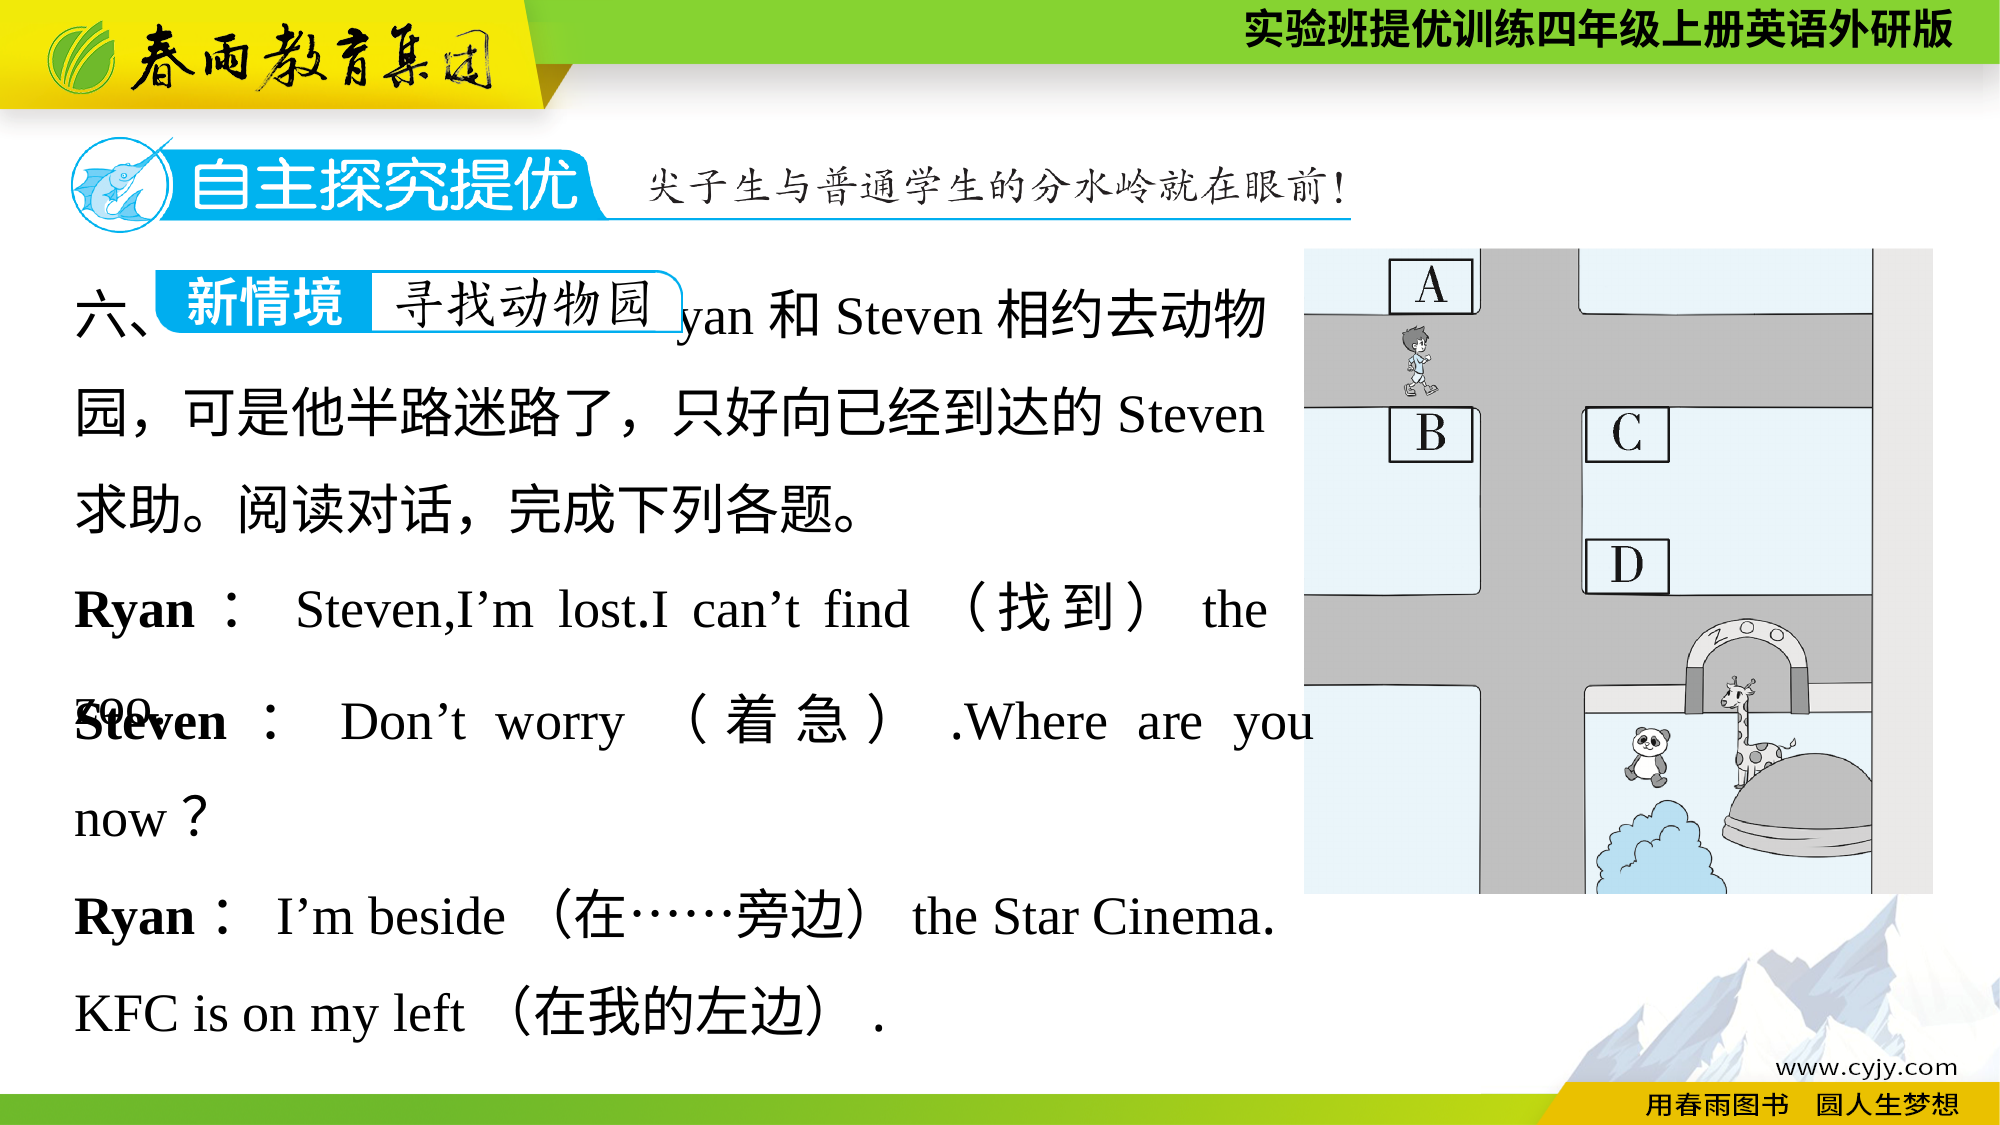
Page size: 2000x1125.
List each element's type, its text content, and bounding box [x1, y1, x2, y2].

text_box Steven：Don’t worry（着急）.Where are you now？ Ryan：I’m beside（在……旁边）the Star Cinema. KFC is on my left（在我的左边）. [59, 645, 1331, 1050]
picture [0, 0, 2000, 1125]
list 六、 Ryan和Steven相约去动物园，可是他半路迷路了，只好向已经到达的Steven求助。阅读对话，完成下列各题。 Ryan：Steven,I’m lost.I can’t find（找到）the zoo. [59, 252, 1284, 645]
